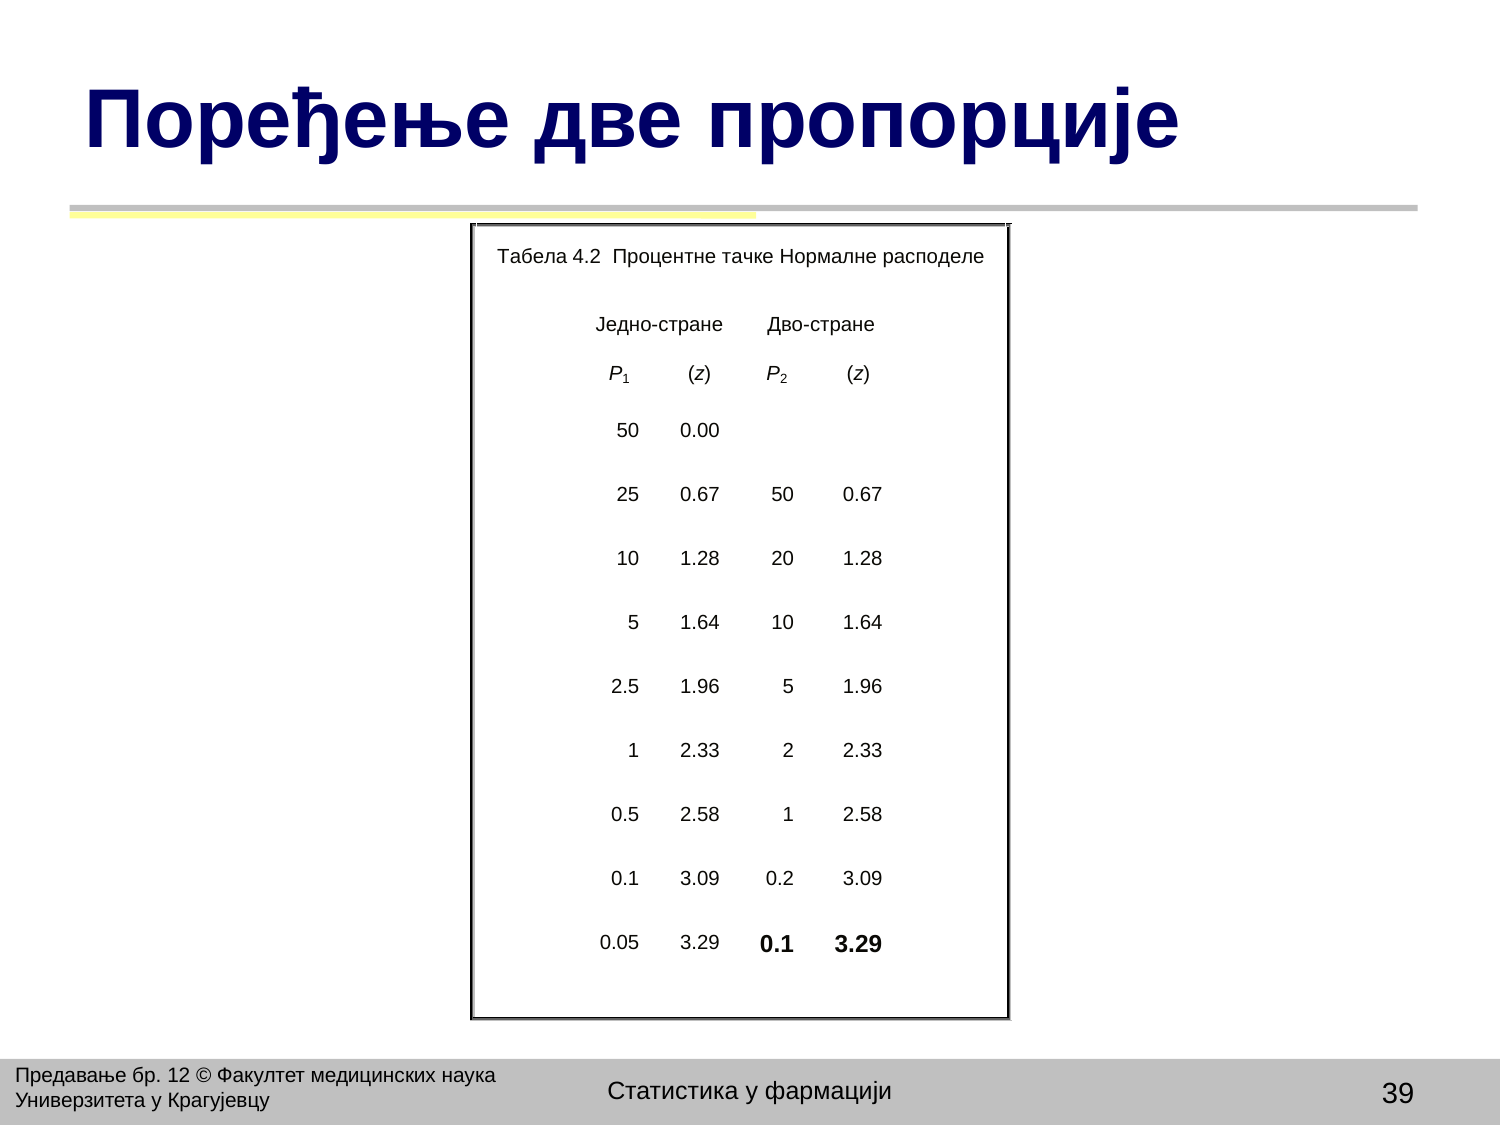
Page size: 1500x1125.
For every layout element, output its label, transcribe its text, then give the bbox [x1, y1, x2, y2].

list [216, 222, 1264, 1058]
slide_number 39 [1079, 1066, 1430, 1125]
footer Статистика у фармацији [512, 1066, 988, 1125]
slide_number Предавање бр. 12 © Факултет медицинских наука Универзитета у Крагујевцу [0, 1053, 621, 1108]
title Поређење две пропорције [69, 19, 1426, 208]
